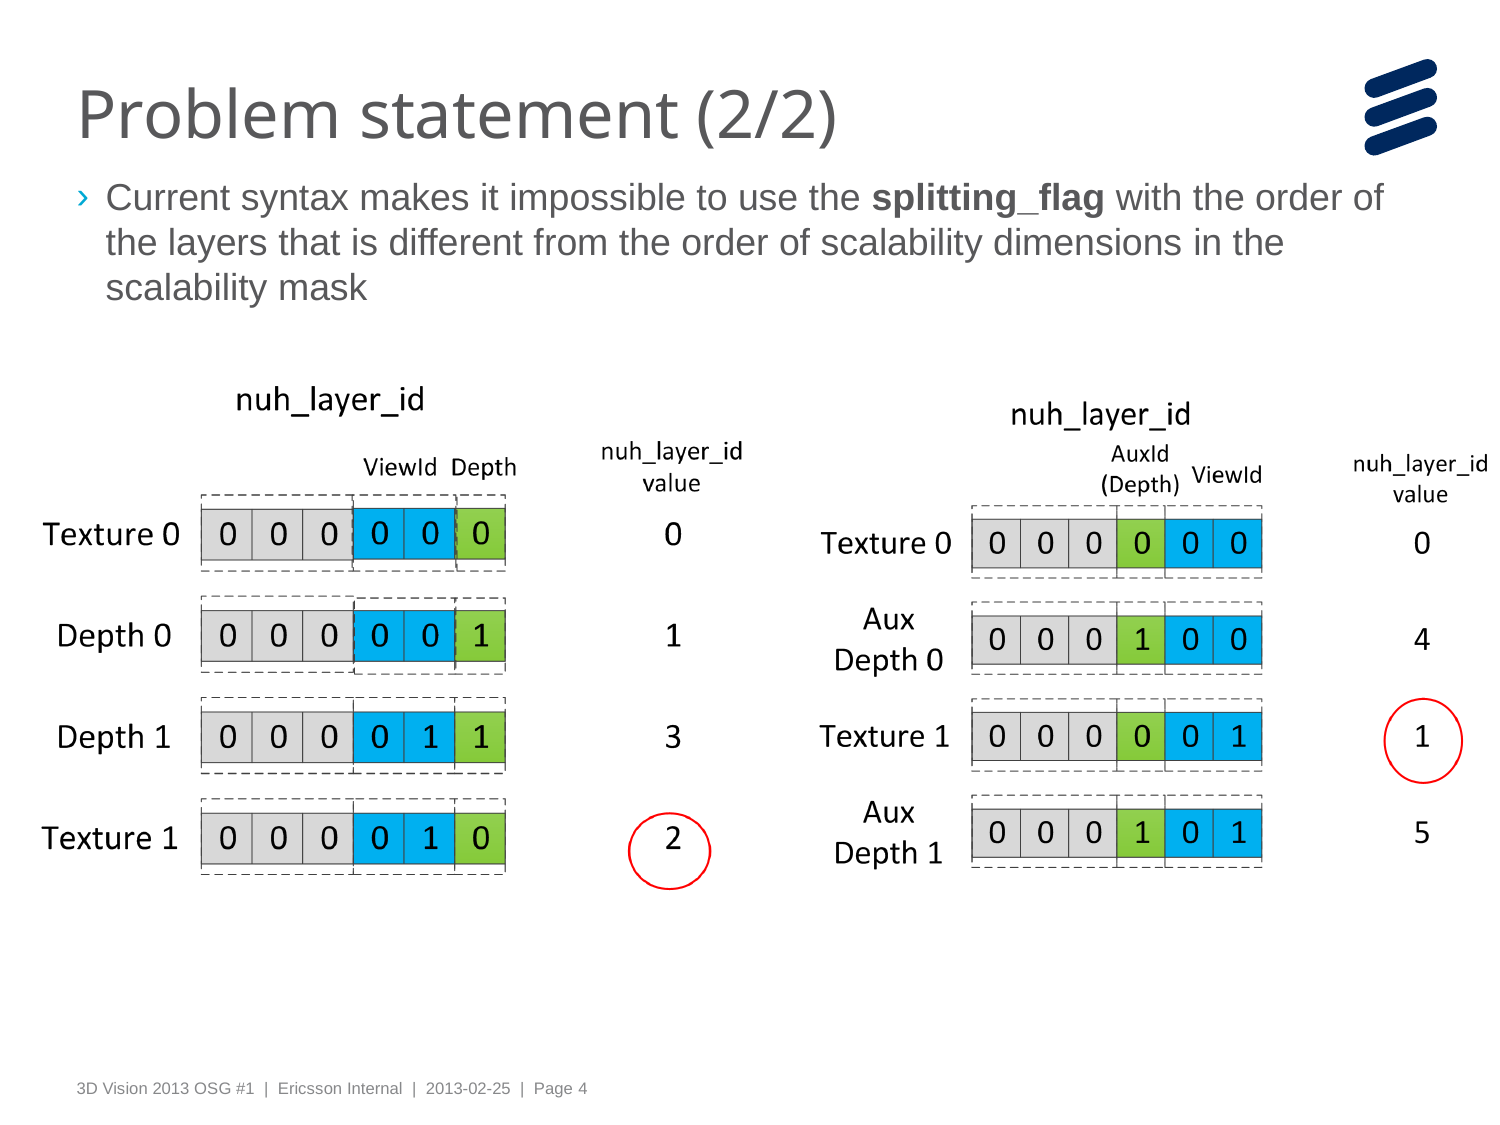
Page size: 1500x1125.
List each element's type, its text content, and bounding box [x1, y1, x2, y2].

list Current syntax makes it impossible to use the splitting_flag with the order of the layers that is different from the order of scalability dimensions in the scalability mask [64, 172, 1436, 315]
picture [41, 371, 755, 891]
picture [819, 387, 1500, 875]
title Problem statement (2/2) [64, 79, 1295, 162]
